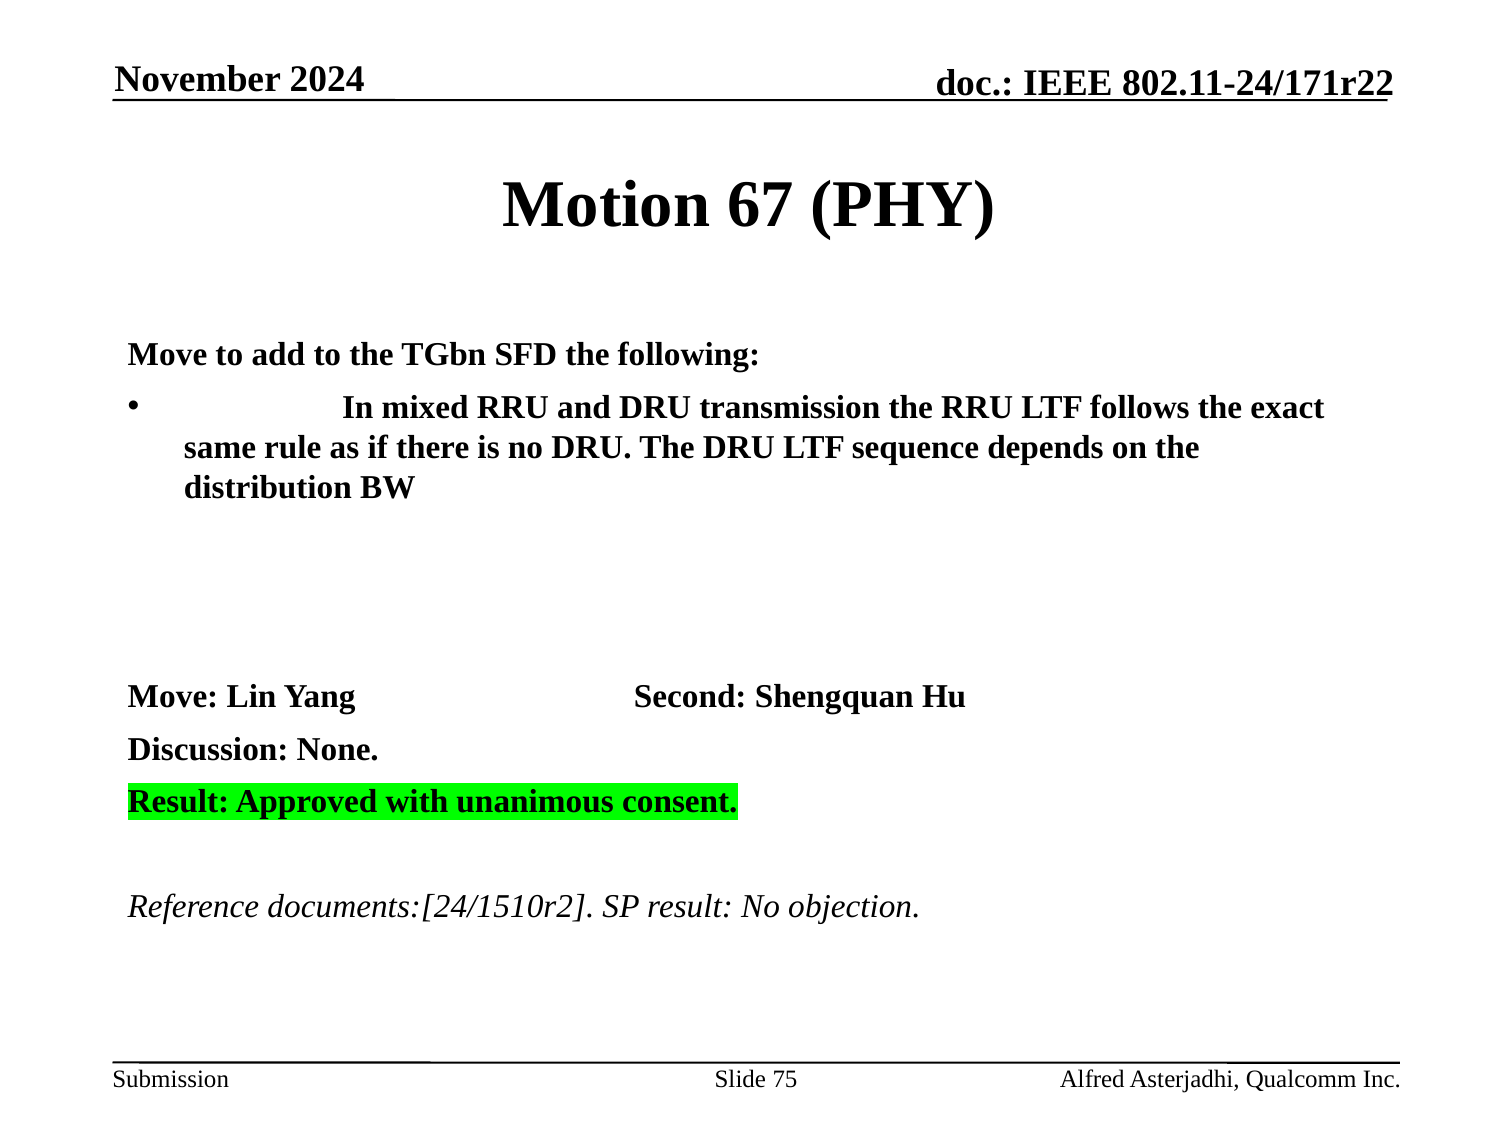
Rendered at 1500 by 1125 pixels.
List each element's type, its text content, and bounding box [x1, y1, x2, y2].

title Motion 67 (PHY) [112, 112, 1388, 288]
list Move to add to the TGbn SFD the following: In mixed RRU and DRU transmission the RRU LTF follows the exact same rule as if there is no DRU. The DRU LTF sequence depends on the distribution BW Move: Lin Yang Second: Shengquan Hu Discussion: None. Result: Approved with unanimous consent. Reference documents:[24/1510r2]. SP result: No objection. [112, 324, 1388, 1000]
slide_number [114, 54, 423, 100]
footer Alfred Asterjadhi, Qualcomm Inc. [878, 1061, 1402, 1093]
slide_number Slide 75 [712, 1061, 800, 1123]
